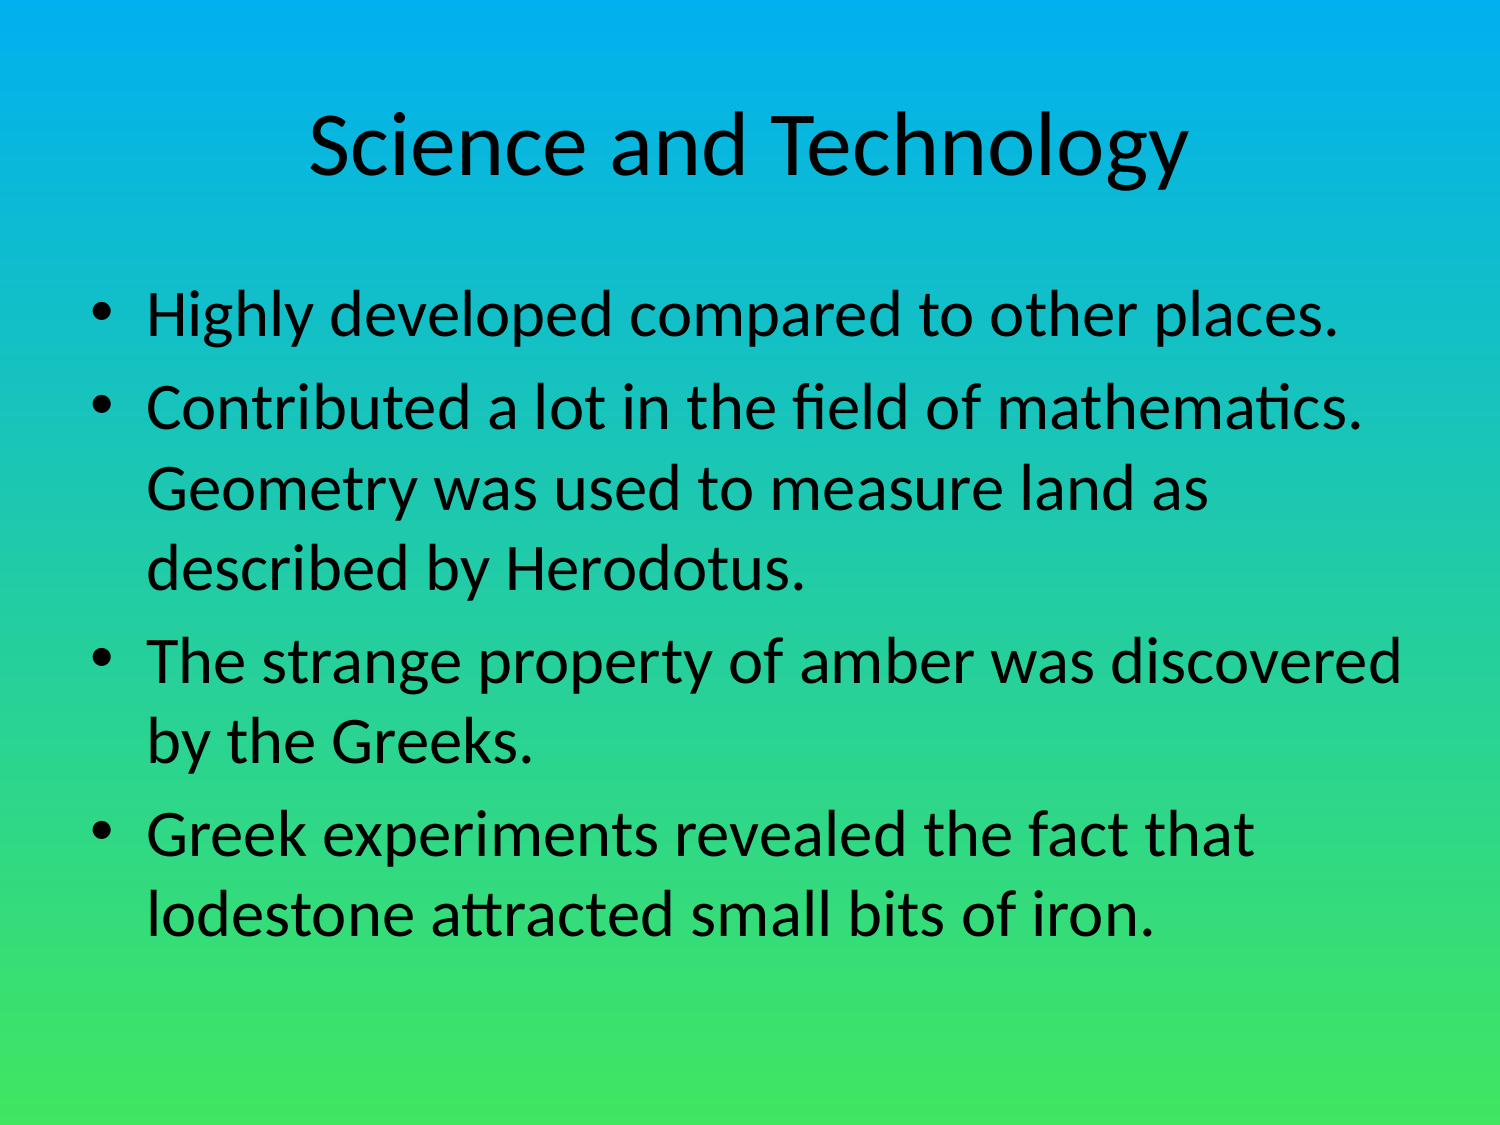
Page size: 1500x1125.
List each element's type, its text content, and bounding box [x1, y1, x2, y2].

title Science and Technology [75, 45, 1425, 233]
list Highly developed compared to other places. Contributed a lot in the field of mathematics. Geometry was used to measure land as described by Herodotus. The strange property of amber was discovered by the Greeks. Greek experiments revealed the fact that lodestone attracted small bits of iron. [75, 262, 1425, 1005]
